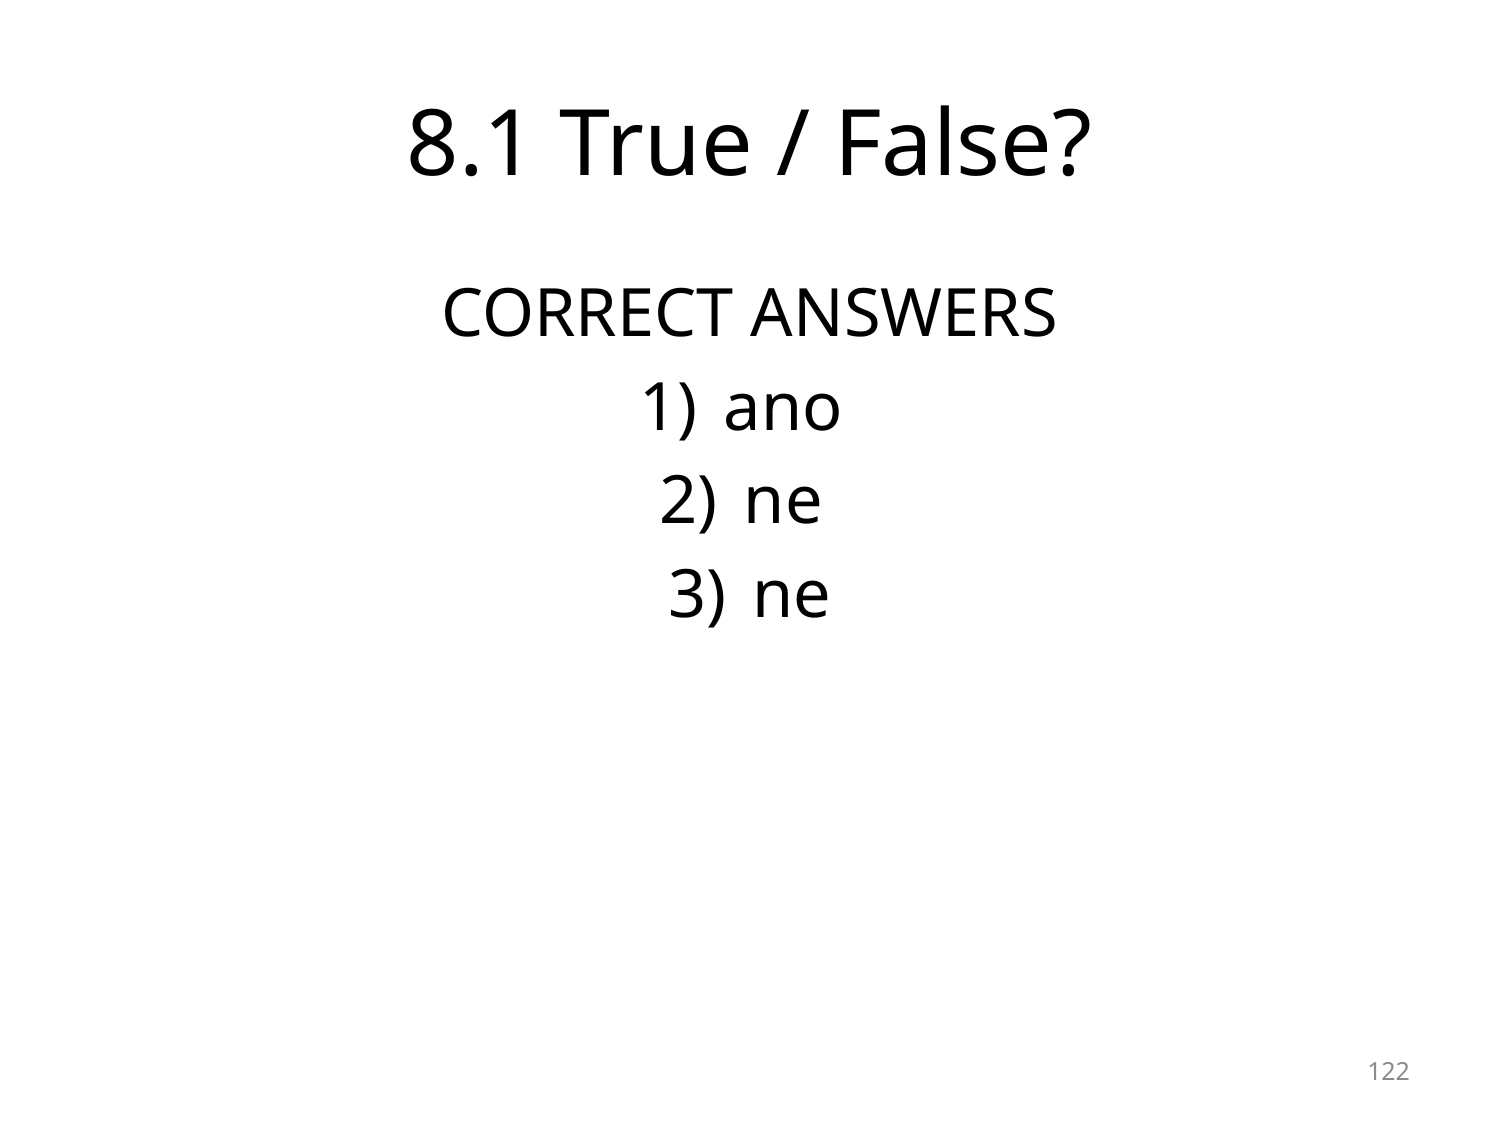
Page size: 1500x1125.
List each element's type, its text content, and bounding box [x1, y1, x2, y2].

slide_number 122 [1074, 1042, 1425, 1103]
title 8.1 True / False? [75, 45, 1425, 233]
list CORRECT ANSWERS ano ne ne [75, 262, 1425, 1005]
